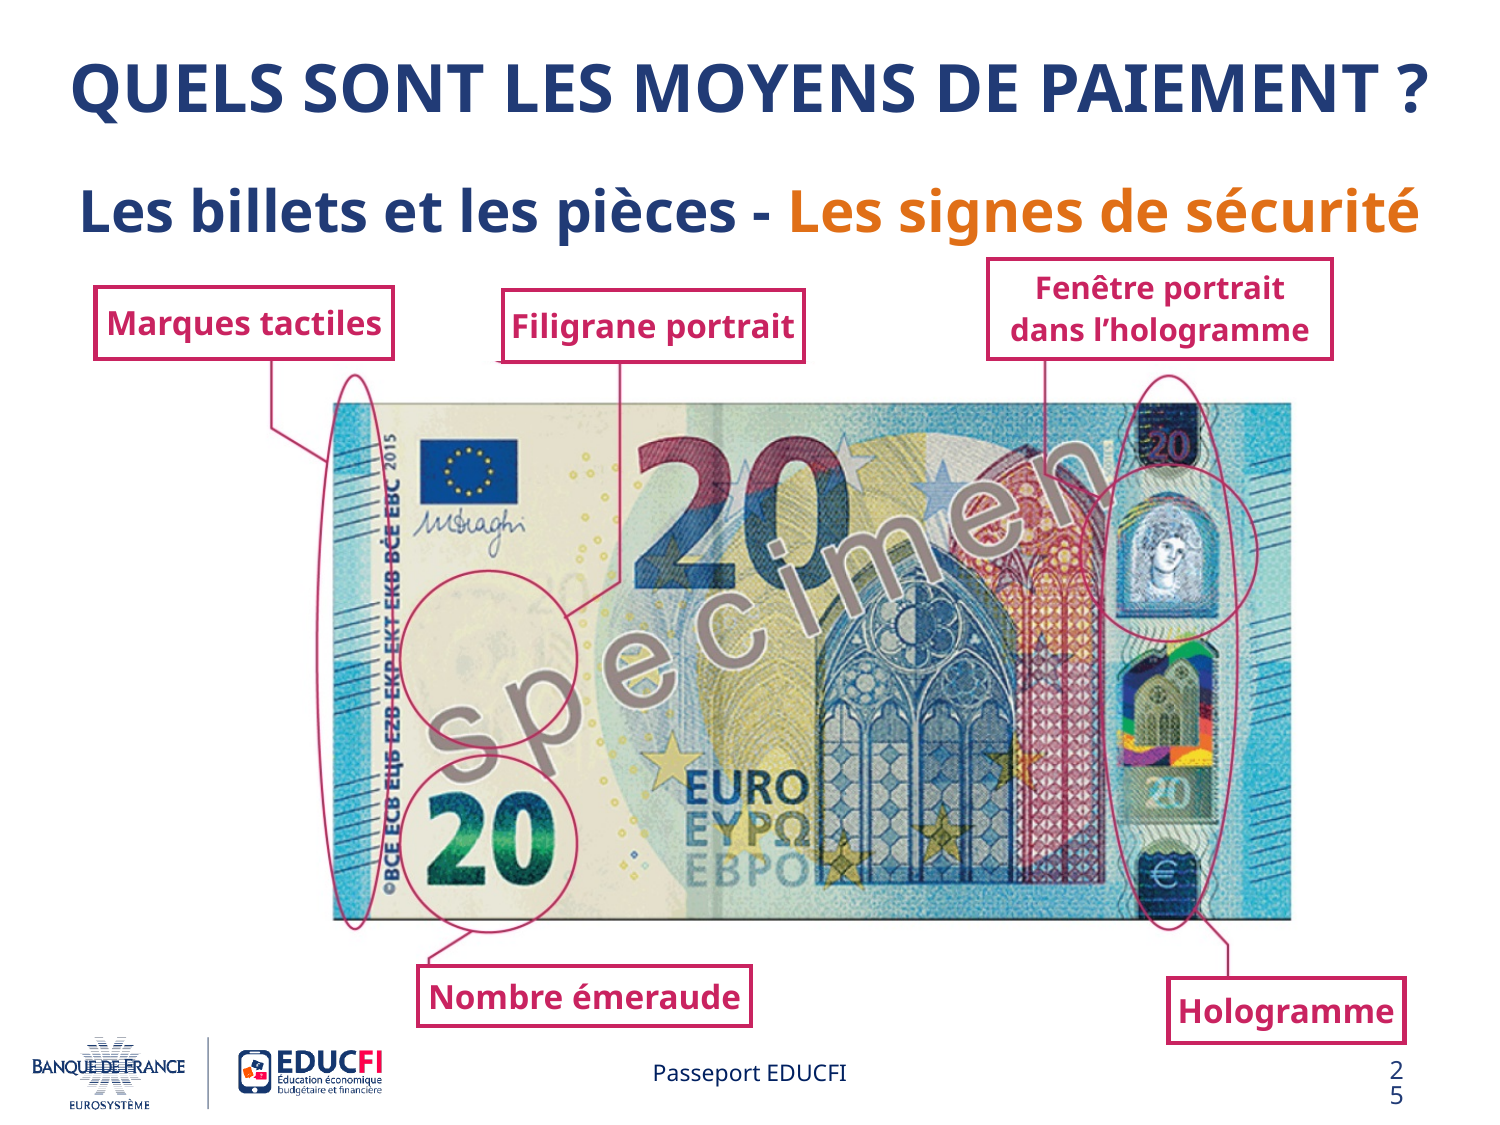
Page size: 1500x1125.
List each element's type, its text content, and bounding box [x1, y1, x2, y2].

text_box QUELS SONT LES MOYENS DE PAIEMENT ? [8, 32, 1492, 139]
text_box Passeport EDUCFI [512, 1051, 988, 1093]
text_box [95, 258, 1405, 1044]
text_box Les billets et les pièces - Les signes de sécurité [15, 166, 1485, 252]
slide_number 25 [1381, 1048, 1426, 1096]
picture [23, 1026, 390, 1117]
